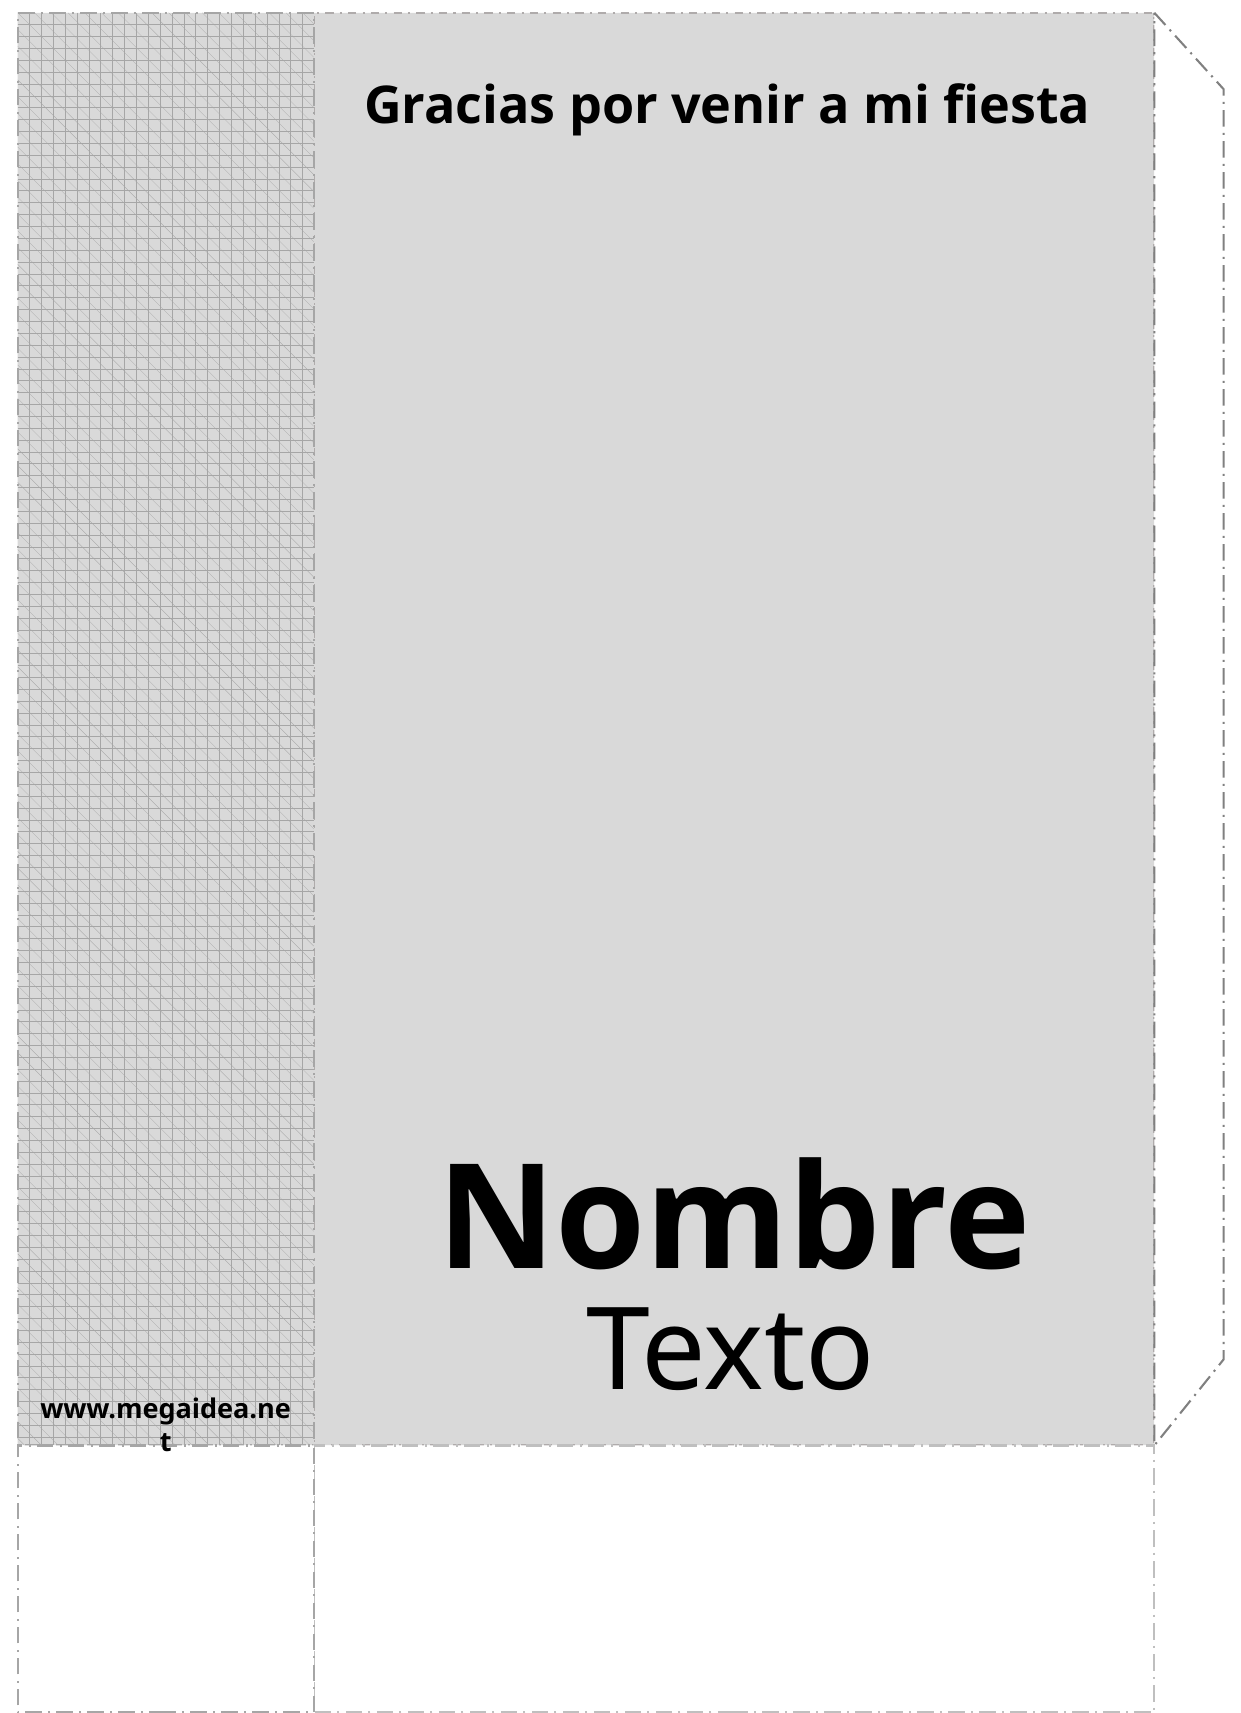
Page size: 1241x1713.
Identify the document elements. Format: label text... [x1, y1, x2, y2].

text_box Nombre [422, 1115, 1046, 1306]
text_box Gracias por venir a mi fiesta [349, 64, 1119, 142]
text_box [313, 1444, 1155, 1713]
text_box [1153, 12, 1225, 1445]
text_box [314, 12, 1154, 1445]
text_box Texto [571, 1267, 890, 1420]
text_box www.megaidea.net [19, 1384, 312, 1465]
text_box [17, 12, 315, 1445]
text_box [17, 1444, 315, 1713]
